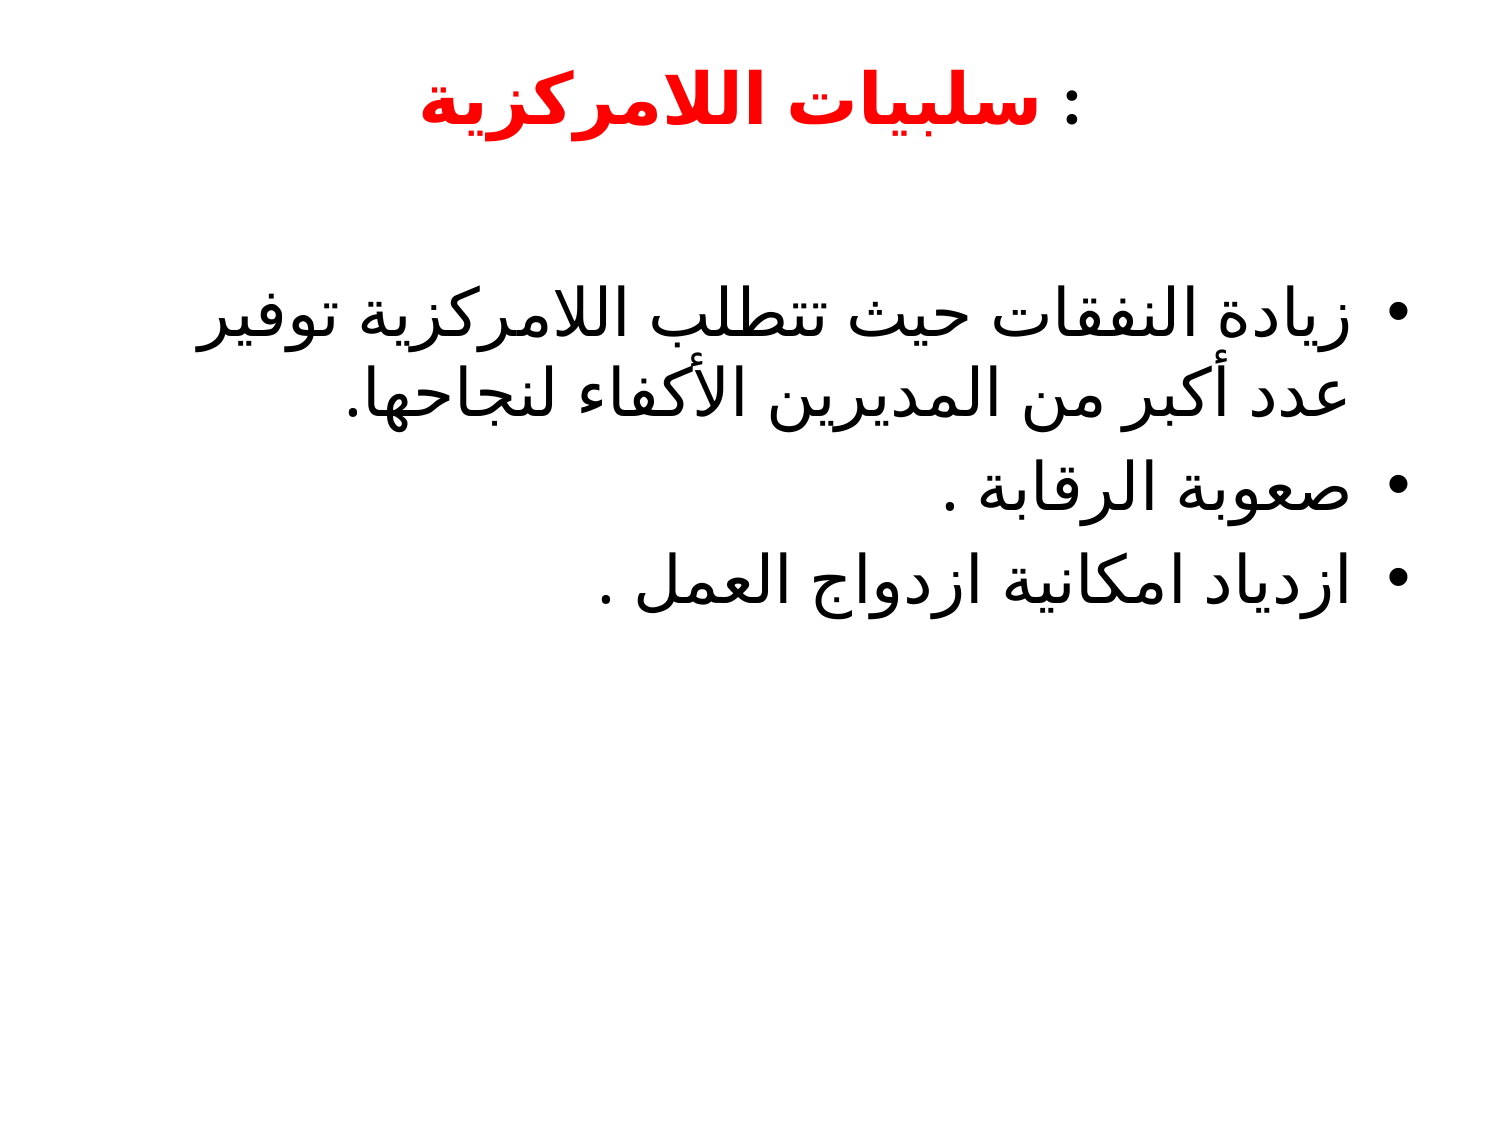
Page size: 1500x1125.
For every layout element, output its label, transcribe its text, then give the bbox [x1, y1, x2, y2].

list زيادة النفقات حيث تتطلب اللامركزية توفير عدد أكبر من المديرين الأكفاء لنجاحها. صعوبة الرقابة . ازدياد امكانية ازدواج العمل . [75, 262, 1425, 1005]
title سلبيات اللامركزية : [75, 45, 1425, 233]
